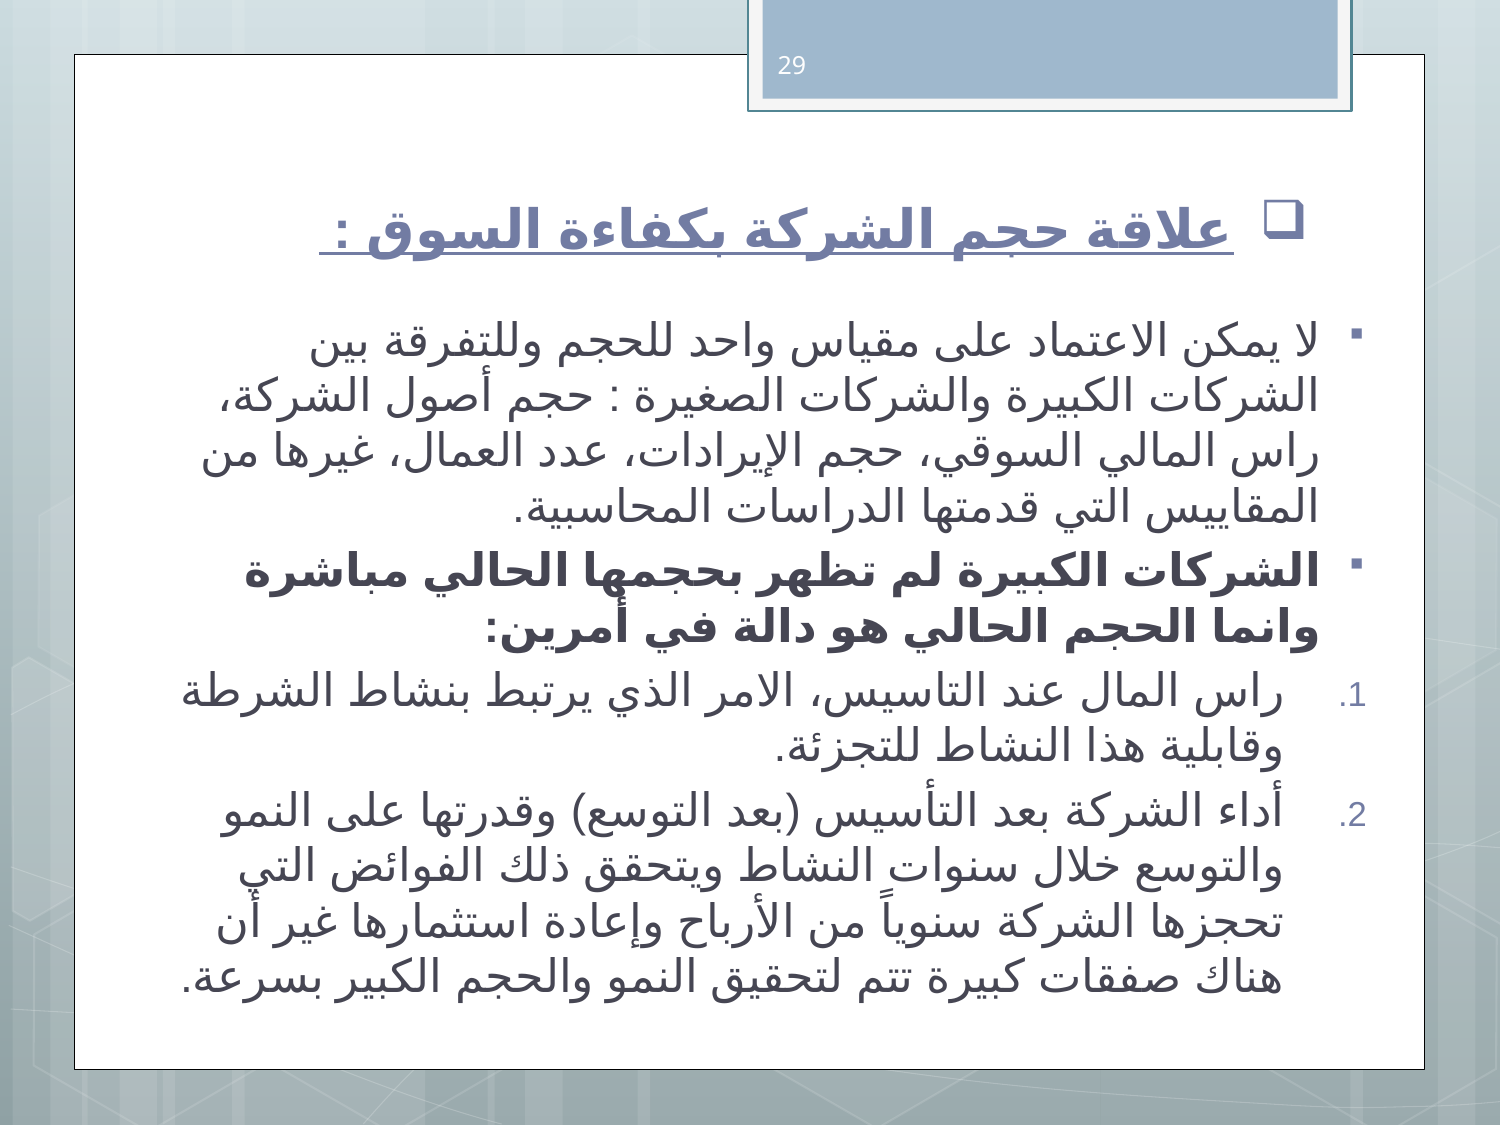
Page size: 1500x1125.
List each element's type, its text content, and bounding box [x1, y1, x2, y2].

title علاقة حجم الشركة بكفاءة السوق : [171, 168, 1324, 268]
list لا يمكن الاعتماد على مقياس واحد للحجم وللتفرقة بين الشركات الكبيرة والشركات الصغيرة : حجم أصول الشركة، راس المالي السوقي، حجم الإيرادات، عدد العمال، غيرها من المقاييس التي قدمتها الدراسات المحاسبية. الشركات الكبيرة لم تظهر بحجمها الحالي مباشرة وانما الحجم الحالي هو دالة في أمرين: راس المال عند التاسيس، الامر الذي يرتبط بنشاط الشرطة وقابلية هذا النشاط للتجزئة. أداء الشركة بعد التأسيس (بعد التوسع) وقدرتها على النمو والتوسع خلال سنوات النشاط ويتحقق ذلك الفوائض التي تحجزها الشركة سنوياً من الأرباح وإعادة استثمارها غير أن هناك صفقات كبيرة تتم لتحقيق النمو والحجم الكبير بسرعة. [123, 302, 1388, 1024]
slide_number 29 [762, 36, 982, 97]
